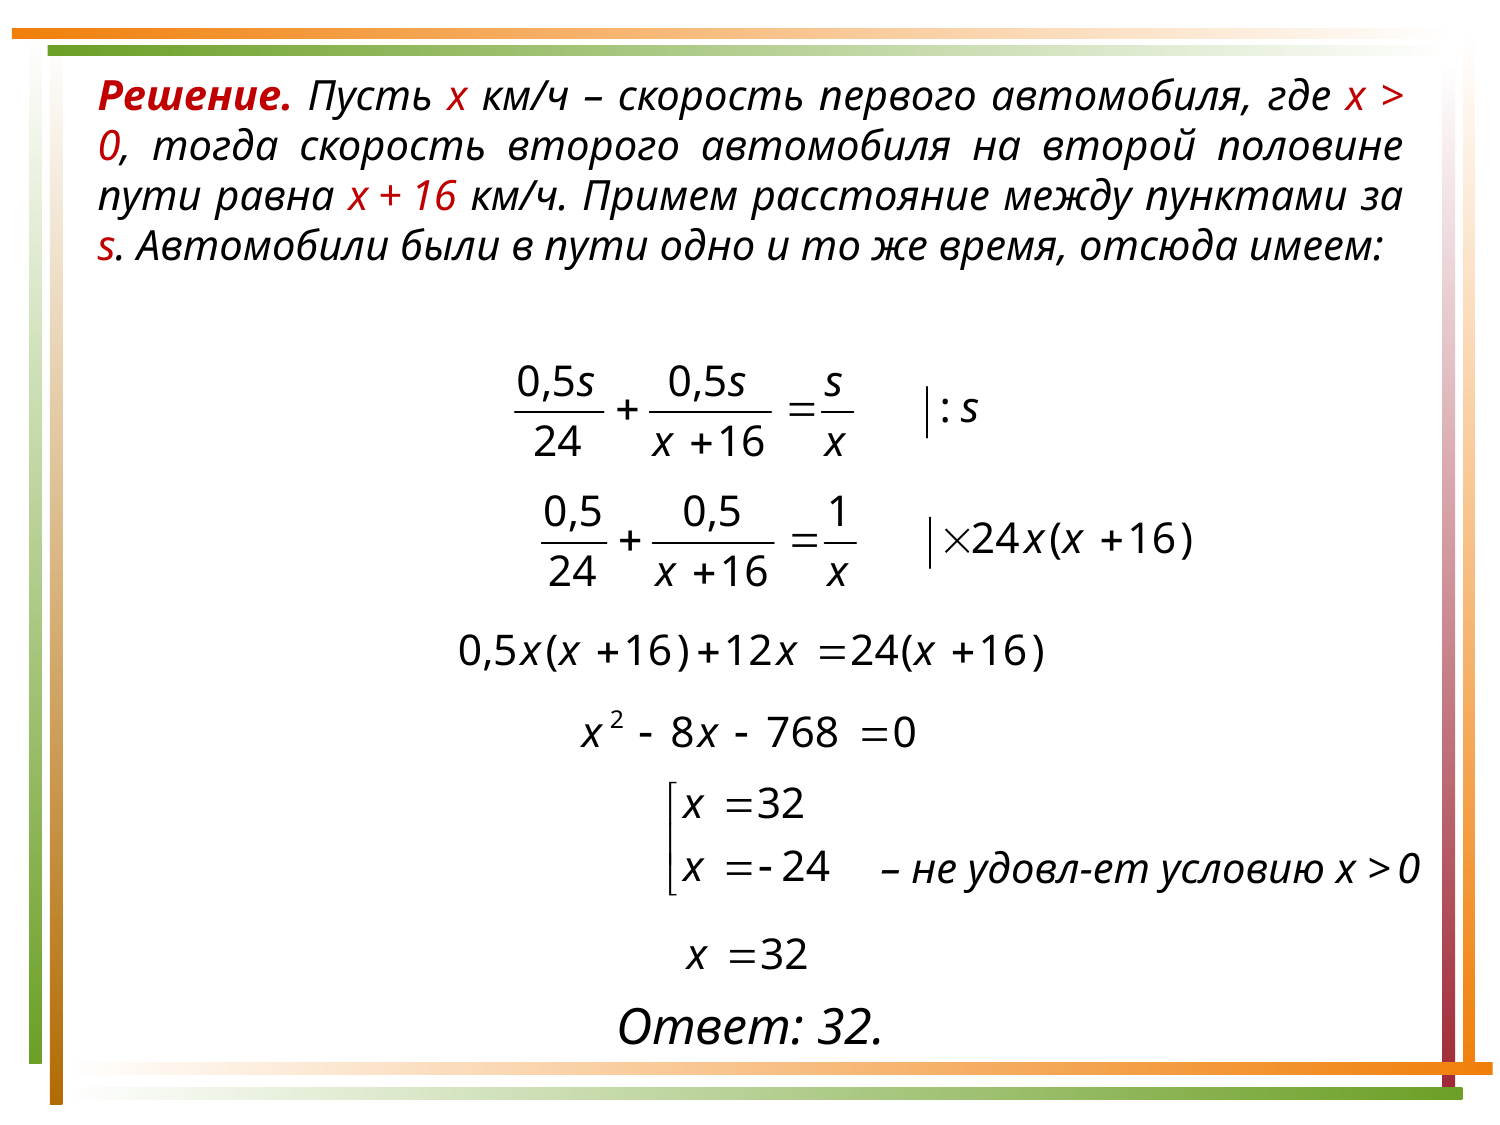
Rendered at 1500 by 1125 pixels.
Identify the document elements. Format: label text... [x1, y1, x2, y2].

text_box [658, 775, 840, 903]
text_box [574, 1062, 578, 1075]
text_box Решение. Пусть x км/ч – скорость первого автомобиля, где х > 0, тогда скорость второго автомобиля на второй половине пути равна x + 16 км/ч. Примем расстояние между пунктами за s. Автомобили были в пути одно и то же время, отсюда имеем: [82, 61, 1419, 277]
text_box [452, 626, 1049, 684]
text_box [679, 930, 819, 981]
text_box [507, 355, 994, 466]
text_box Ответ: 32. [601, 986, 901, 1062]
text_box – не удовл-ет условию х > 0 [865, 834, 1436, 899]
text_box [574, 701, 927, 759]
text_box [534, 485, 1199, 597]
